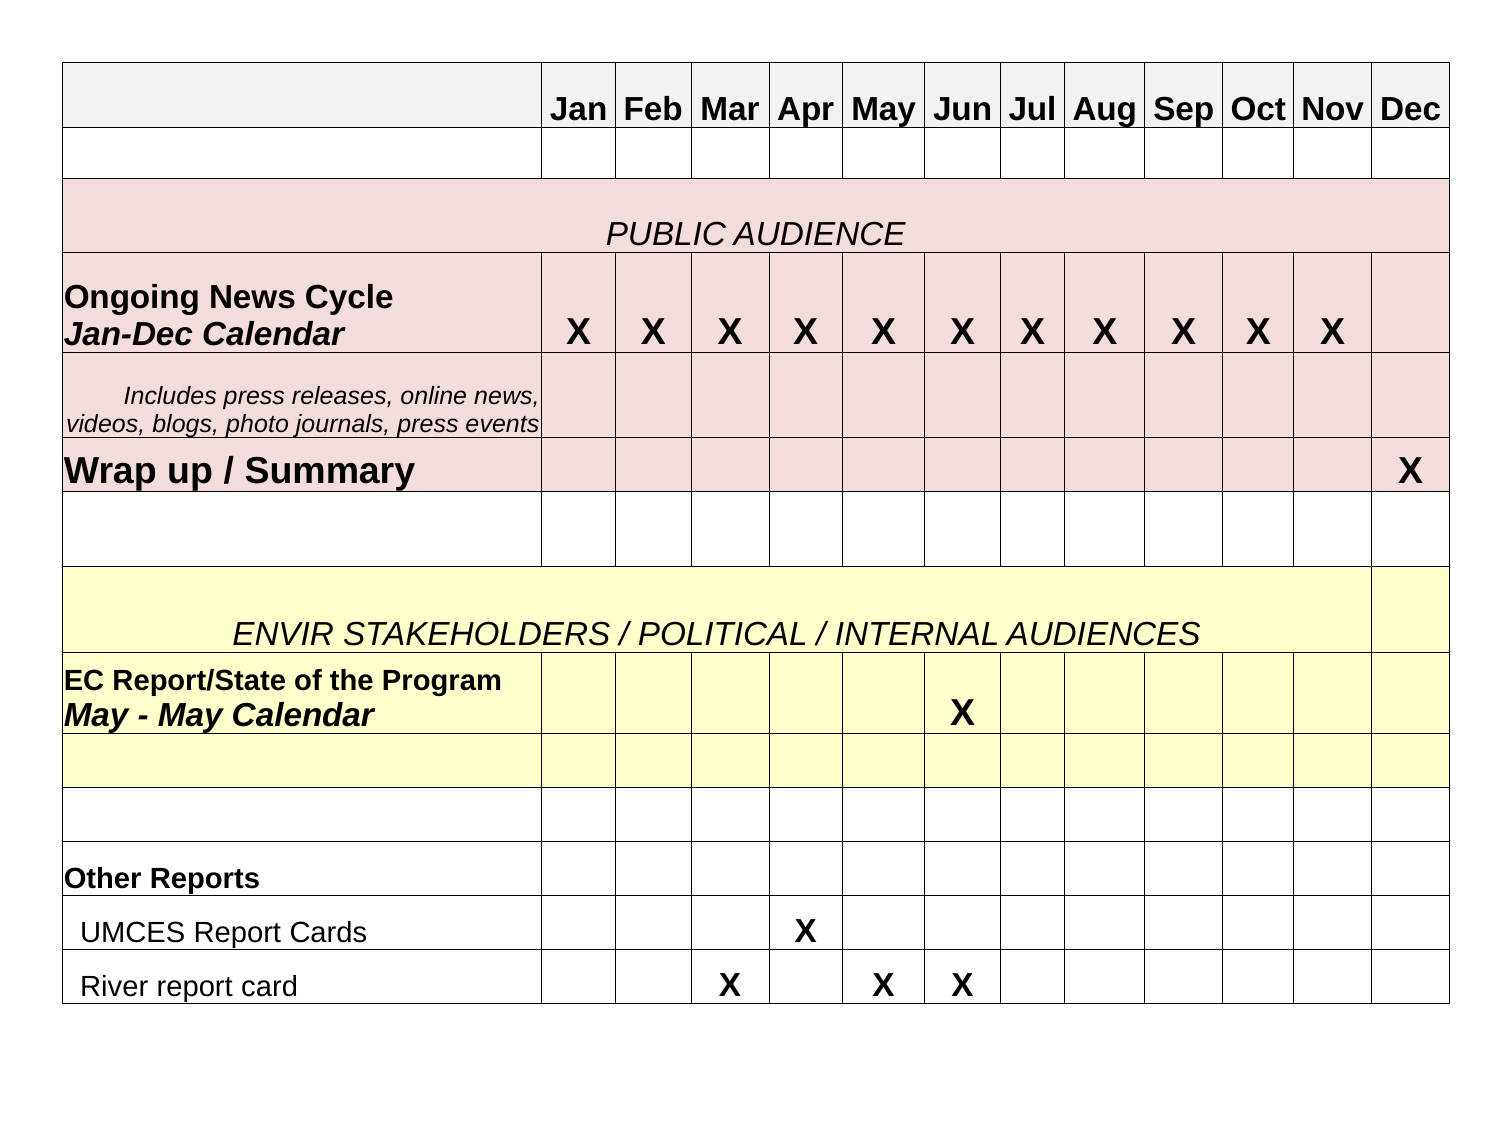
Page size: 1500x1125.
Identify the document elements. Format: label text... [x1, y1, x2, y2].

table_cell [925, 788, 1000, 841]
table_cell [1223, 353, 1293, 437]
table_cell X [770, 896, 842, 949]
table_cell [692, 438, 769, 491]
table_cell X [925, 950, 1000, 1003]
table_cell [1001, 950, 1064, 1003]
table_cell [1372, 950, 1449, 1003]
table_header Apr [770, 63, 842, 127]
table_cell [1145, 353, 1222, 437]
table_header Oct [1223, 63, 1293, 127]
table_header Aug [1065, 63, 1144, 127]
table_cell [1145, 128, 1222, 178]
table_cell [1294, 438, 1371, 491]
table_cell [1223, 842, 1293, 895]
table_cell [542, 438, 615, 491]
table_cell [1372, 492, 1449, 566]
table_cell [1294, 950, 1371, 1003]
table_cell [1145, 734, 1222, 787]
table_cell [616, 653, 691, 733]
table_cell [770, 788, 842, 841]
table_cell [616, 438, 691, 491]
table_header Jul [1001, 63, 1064, 127]
table_cell [770, 653, 842, 733]
table_cell [542, 653, 615, 733]
table_cell [1294, 353, 1371, 437]
table_cell X [542, 253, 615, 352]
table_cell [1145, 438, 1222, 491]
table_cell [1001, 492, 1064, 566]
table_cell X [1065, 253, 1144, 352]
table_cell [770, 950, 842, 1003]
table_cell [692, 128, 769, 178]
table_cell [925, 842, 1000, 895]
table_cell [1001, 788, 1064, 841]
table_cell Ongoing News Cycle Jan-Dec Calendar [63, 253, 541, 352]
table_cell [616, 128, 691, 178]
table_cell [1065, 353, 1144, 437]
table_cell [770, 438, 842, 491]
table_header [63, 63, 541, 127]
table_cell [843, 896, 924, 949]
table_cell [1145, 896, 1222, 949]
table_cell [692, 734, 769, 787]
table_cell [1372, 128, 1449, 178]
table_cell [925, 734, 1000, 787]
table_cell [1145, 842, 1222, 895]
table_cell [1001, 438, 1064, 491]
table_cell [1065, 653, 1144, 733]
table_cell UMCES Report Cards [63, 896, 541, 949]
table_cell [770, 842, 842, 895]
table_cell [1372, 788, 1449, 841]
table_cell [1065, 896, 1144, 949]
table_header Feb [616, 63, 691, 127]
table_cell [542, 492, 615, 566]
table_cell [1372, 353, 1449, 437]
table_cell X [925, 653, 1000, 733]
table_cell Wrap up / Summary [63, 438, 541, 491]
table_header Nov [1294, 63, 1371, 127]
table_cell [63, 492, 541, 566]
table_cell [925, 128, 1000, 178]
table_cell [1145, 788, 1222, 841]
table_cell X [925, 253, 1000, 352]
table_cell EC Report/State of the Program May - May Calendar [63, 653, 541, 733]
table_cell Other Reports [63, 842, 541, 895]
table_cell [1001, 734, 1064, 787]
table_cell [616, 353, 691, 437]
table_cell [1223, 438, 1293, 491]
table_cell Includes press releases, online news, videos, blogs, photo journals, press events [63, 353, 541, 437]
table_cell [1065, 788, 1144, 841]
table_cell [692, 353, 769, 437]
table_cell [1065, 842, 1144, 895]
table_cell [843, 128, 924, 178]
table_cell [1145, 653, 1222, 733]
table_cell [1372, 842, 1449, 895]
table_cell [843, 438, 924, 491]
table_cell [542, 734, 615, 787]
table_cell [1145, 492, 1222, 566]
table_cell [843, 734, 924, 787]
table_cell [692, 896, 769, 949]
table_cell [1372, 567, 1449, 652]
table_cell [616, 950, 691, 1003]
table_cell [1001, 128, 1064, 178]
table_cell X [1294, 253, 1371, 352]
table_cell X [1223, 253, 1293, 352]
table_cell [1001, 353, 1064, 437]
table_cell [925, 353, 1000, 437]
table_cell PUBLIC AUDIENCE [63, 179, 1449, 252]
table_cell [692, 653, 769, 733]
table_cell [1001, 896, 1064, 949]
table_cell X [692, 950, 769, 1003]
table_cell ENVIR STAKEHOLDERS / POLITICAL / INTERNAL AUDIENCES [63, 567, 1371, 652]
table_cell [542, 896, 615, 949]
table_cell [542, 353, 615, 437]
table_cell [692, 788, 769, 841]
table_cell [1065, 492, 1144, 566]
table_cell [1223, 788, 1293, 841]
table_cell [1145, 950, 1222, 1003]
table_cell [616, 842, 691, 895]
table_cell [843, 653, 924, 733]
table_cell River report card [63, 950, 541, 1003]
table_cell [925, 438, 1000, 491]
table_cell [542, 842, 615, 895]
table_cell [1223, 128, 1293, 178]
table_cell [616, 896, 691, 949]
table_cell [1001, 842, 1064, 895]
table_cell [542, 128, 615, 178]
table_cell [1294, 896, 1371, 949]
table_cell [1372, 653, 1449, 733]
table_cell [616, 734, 691, 787]
table_cell [770, 128, 842, 178]
table_cell [1065, 438, 1144, 491]
table_cell [1223, 896, 1293, 949]
table_header Jan [542, 63, 615, 127]
table_cell [1065, 734, 1144, 787]
table_cell X [843, 950, 924, 1003]
table_cell [1223, 950, 1293, 1003]
table_cell [1294, 842, 1371, 895]
table_cell X [770, 253, 842, 352]
table_cell [843, 492, 924, 566]
table_cell X [616, 253, 691, 352]
table_cell [63, 128, 541, 178]
table_cell X [843, 253, 924, 352]
table_cell [692, 842, 769, 895]
table_cell [1294, 734, 1371, 787]
table_header May [843, 63, 924, 127]
table_cell [1372, 896, 1449, 949]
table_cell [1223, 653, 1293, 733]
table_cell [843, 788, 924, 841]
table_cell [616, 492, 691, 566]
table_cell [925, 896, 1000, 949]
table_cell [770, 492, 842, 566]
table_cell [1294, 788, 1371, 841]
table_header Jun [925, 63, 1000, 127]
table_header Mar [692, 63, 769, 127]
table_cell [1065, 128, 1144, 178]
table_header Sep [1145, 63, 1222, 127]
table_header Dec [1372, 63, 1449, 127]
table_cell [925, 492, 1000, 566]
table_cell [616, 788, 691, 841]
table_cell X [692, 253, 769, 352]
table_cell [692, 492, 769, 566]
table_cell [1001, 653, 1064, 733]
table_cell X [1001, 253, 1064, 352]
table_cell [1294, 128, 1371, 178]
table_cell X [1372, 438, 1449, 491]
table_cell [1294, 492, 1371, 566]
table_cell [542, 950, 615, 1003]
table_cell [1372, 253, 1449, 352]
table_cell [1372, 734, 1449, 787]
table_cell [1065, 950, 1144, 1003]
table_cell [843, 353, 924, 437]
table_cell [770, 734, 842, 787]
table_cell [1223, 492, 1293, 566]
table_cell [770, 353, 842, 437]
table_cell [63, 734, 541, 787]
table_cell [843, 842, 924, 895]
table_cell [1294, 653, 1371, 733]
table_cell X [1145, 253, 1222, 352]
table_cell [542, 788, 615, 841]
table_cell [63, 788, 541, 841]
table_cell [1223, 734, 1293, 787]
